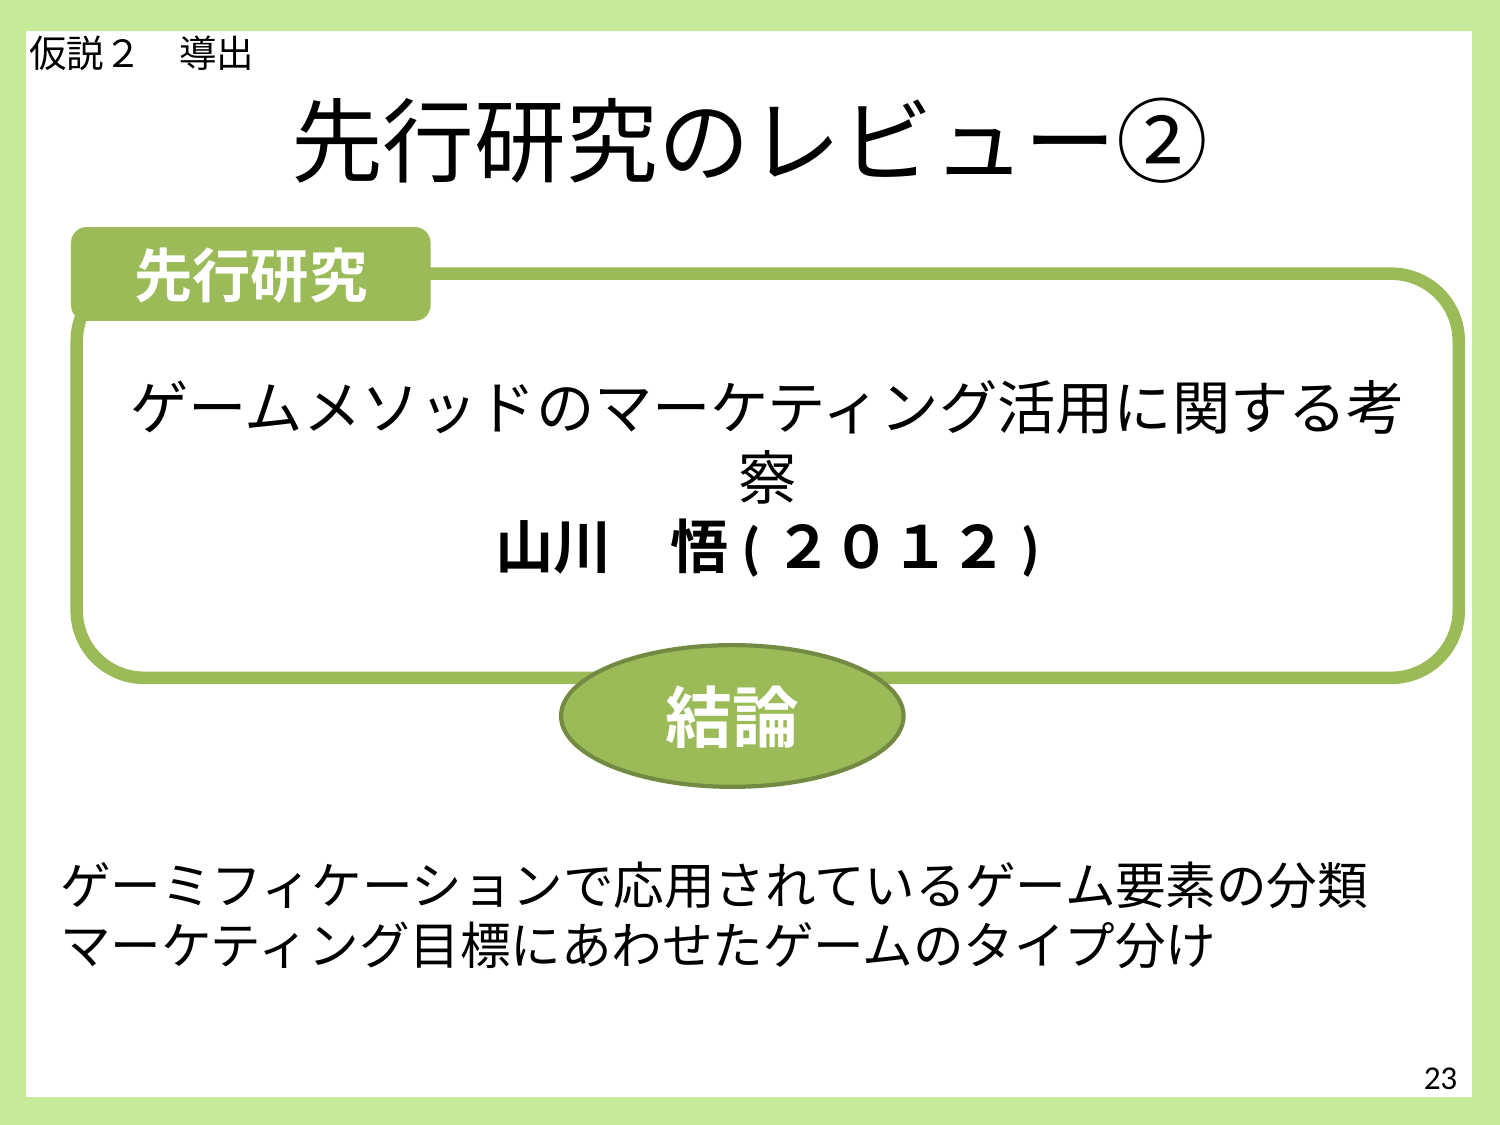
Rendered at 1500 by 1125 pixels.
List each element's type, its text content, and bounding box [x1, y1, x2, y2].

text_box [0, 0, 1500, 1125]
slide_number 23 [1399, 1046, 1470, 1095]
text_box 結論 [558, 643, 906, 789]
text_box 仮説２ 導出 [28, 33, 393, 82]
text_box 先行研究 [68, 224, 433, 324]
text_box ゲームメソッドのマーケティング活用に関する考察 山川 悟(２０１２) [74, 271, 1461, 680]
title 先行研究のレビュー② [75, 45, 1425, 233]
text_box [0, 33, 1470, 1125]
list ゲーミフィケーションで応用されているゲーム要素の分類 マーケティング目標にあわせたゲームのタイプ分け [45, 846, 1396, 1024]
